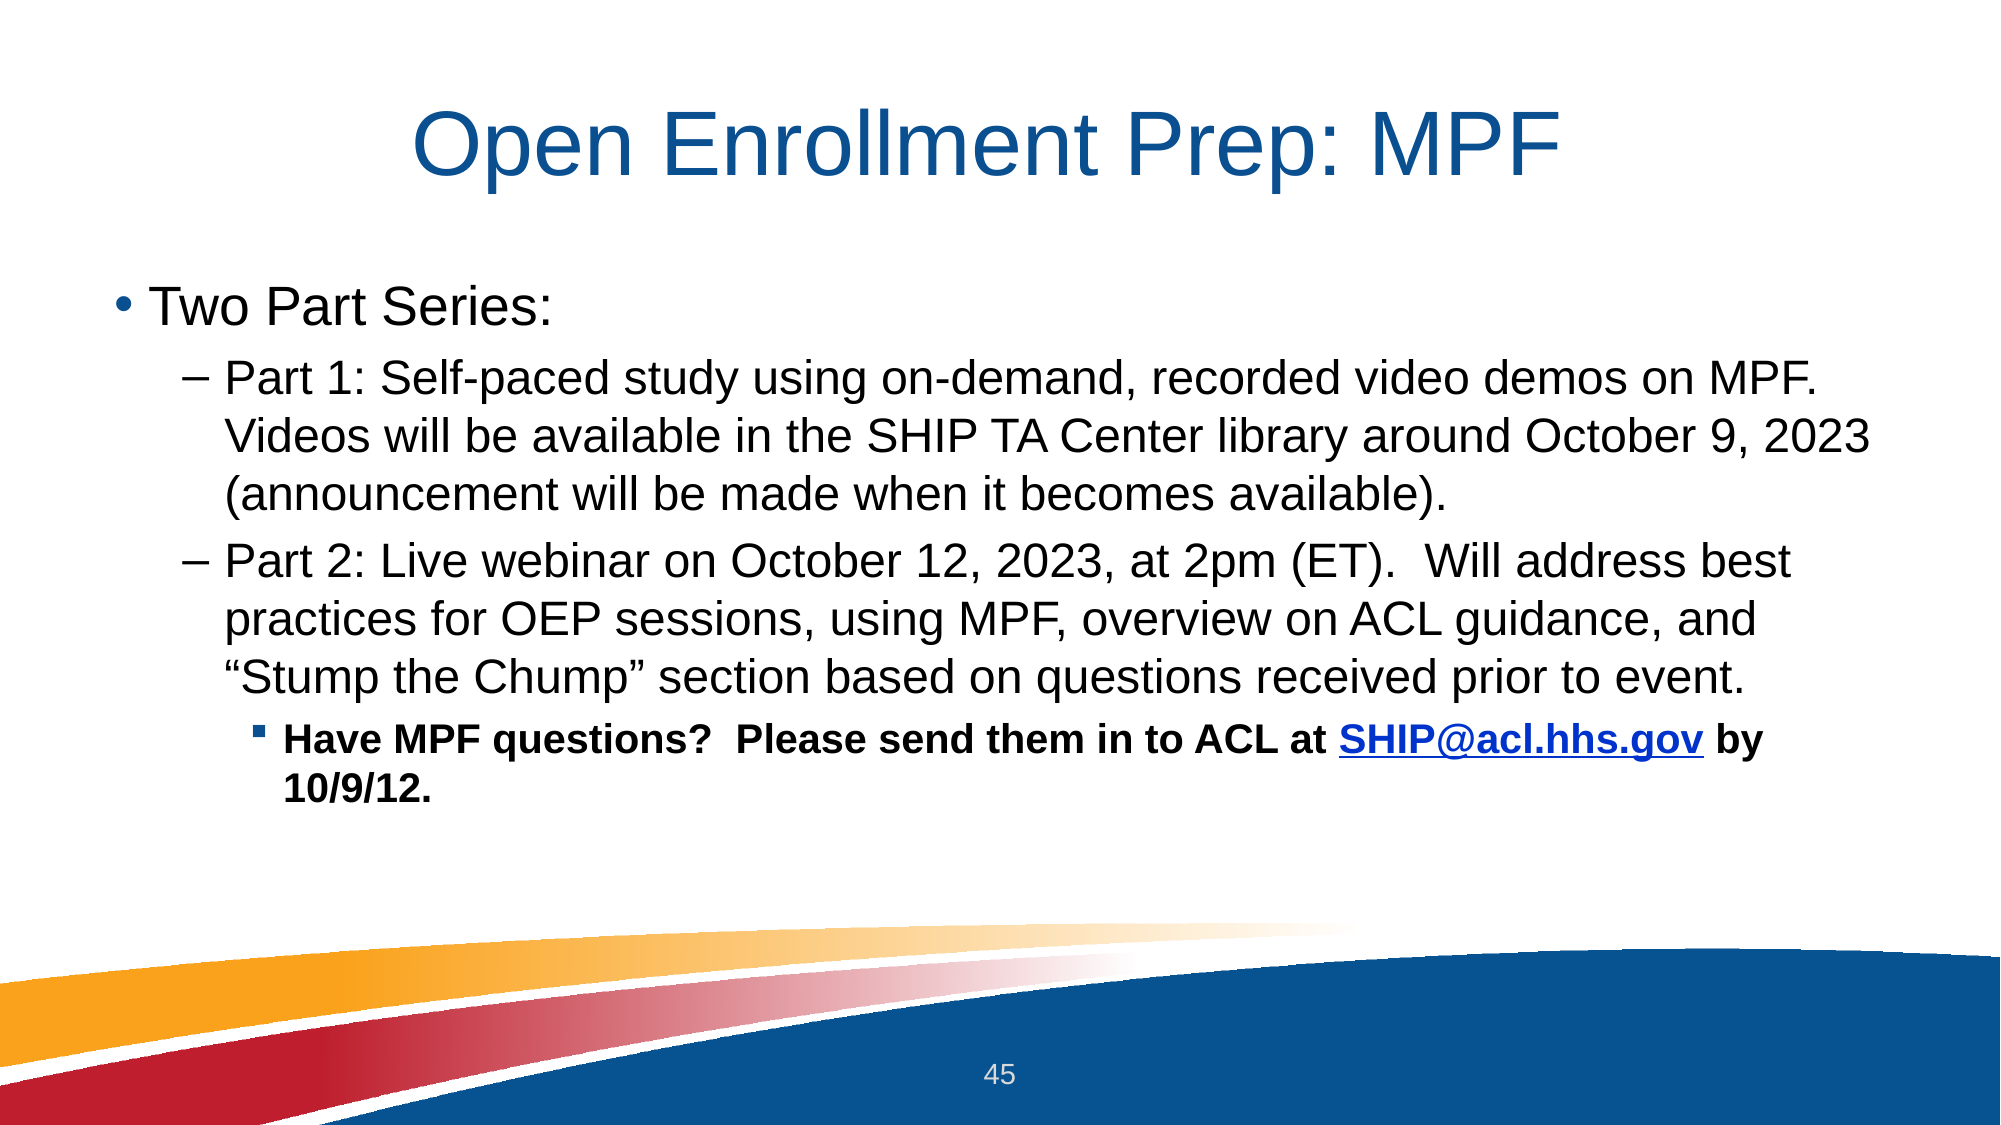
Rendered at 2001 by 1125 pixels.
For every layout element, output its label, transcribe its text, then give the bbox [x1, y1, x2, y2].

picture [0, 887, 2000, 1125]
title Open Enrollment Prep: MPF [99, 45, 1900, 233]
slide_number 45 [766, 1042, 1234, 1103]
list Two Part Series: Part 1: Self-paced study using on-demand, recorded video demos on MPF. Videos will be available in the SHIP TA Center library around October 9, 2023 (announcement will be made when it becomes available). Part 2: Live webinar on October 12, 2023, at 2pm (ET). Will address best practices for OEP sessions, using MPF, overview on ACL guidance, and “Stump the Chump” section based on questions received prior to event. Have MPF questions? Please send them in to ACL at SHIP@acl.hhs.gov by 10/9/12. [99, 262, 1900, 900]
